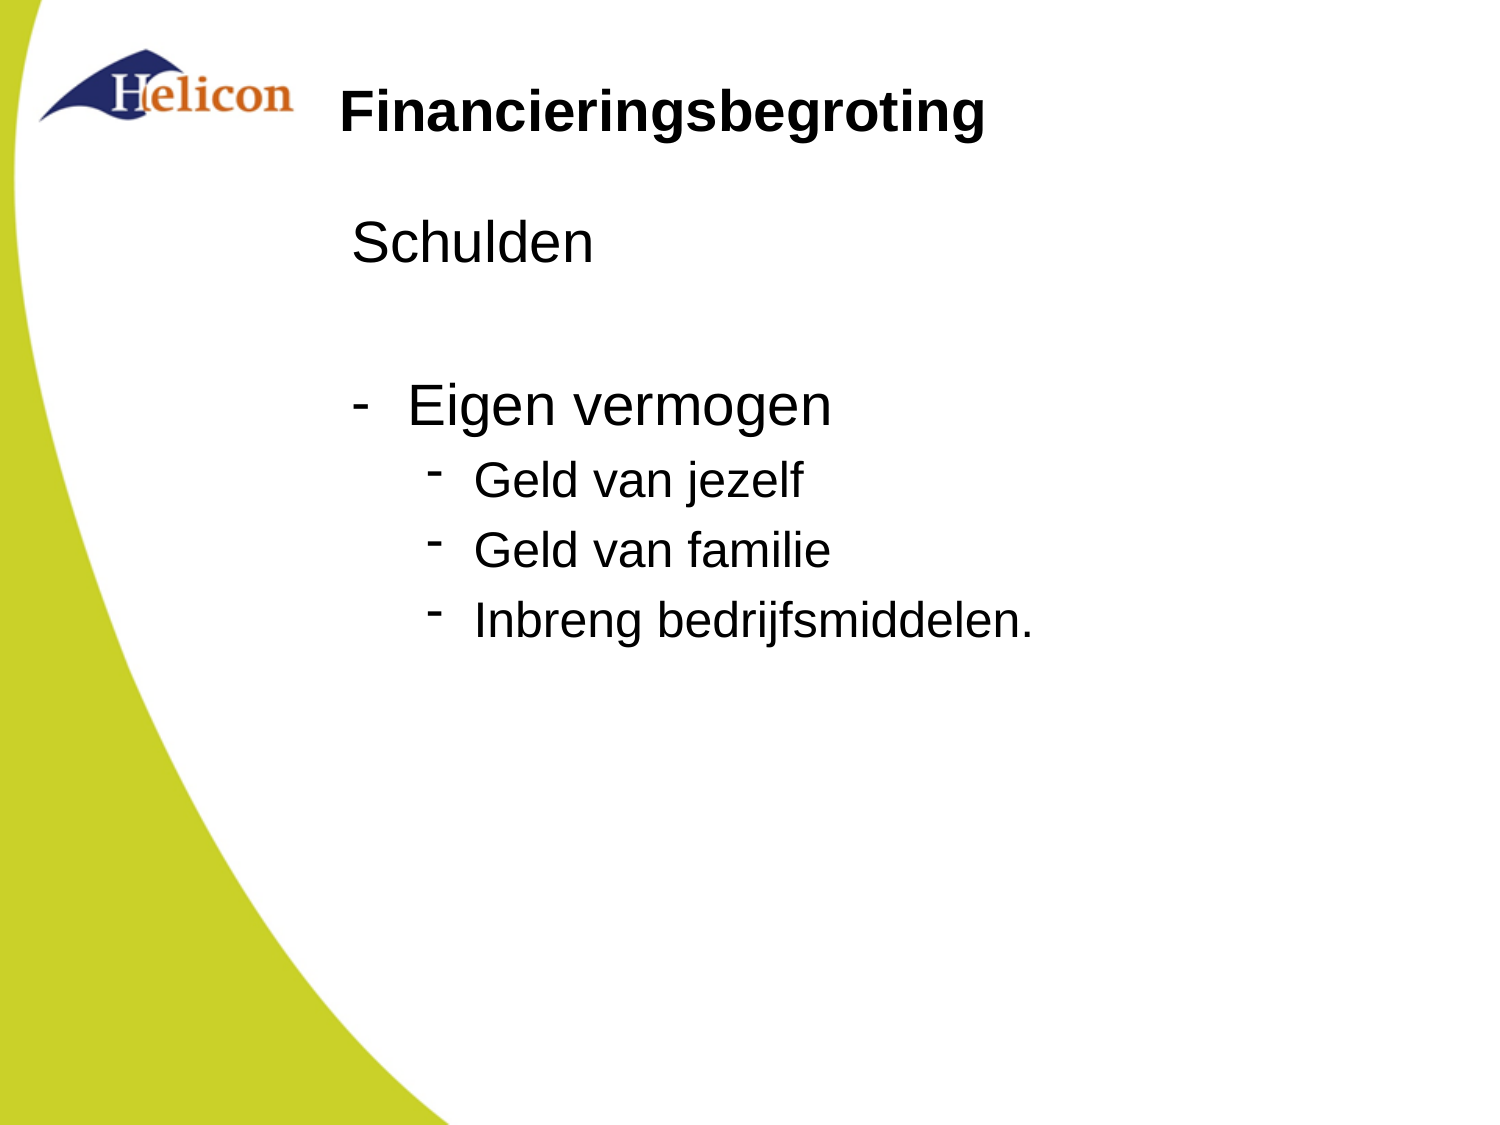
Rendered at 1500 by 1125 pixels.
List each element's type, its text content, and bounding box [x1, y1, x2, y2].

title Financieringsbegroting [324, 54, 1415, 161]
picture [0, 0, 1500, 1125]
list Schulden Eigen vermogen Geld van jezelf Geld van familie Inbreng bedrijfsmiddelen. [336, 196, 1425, 1005]
